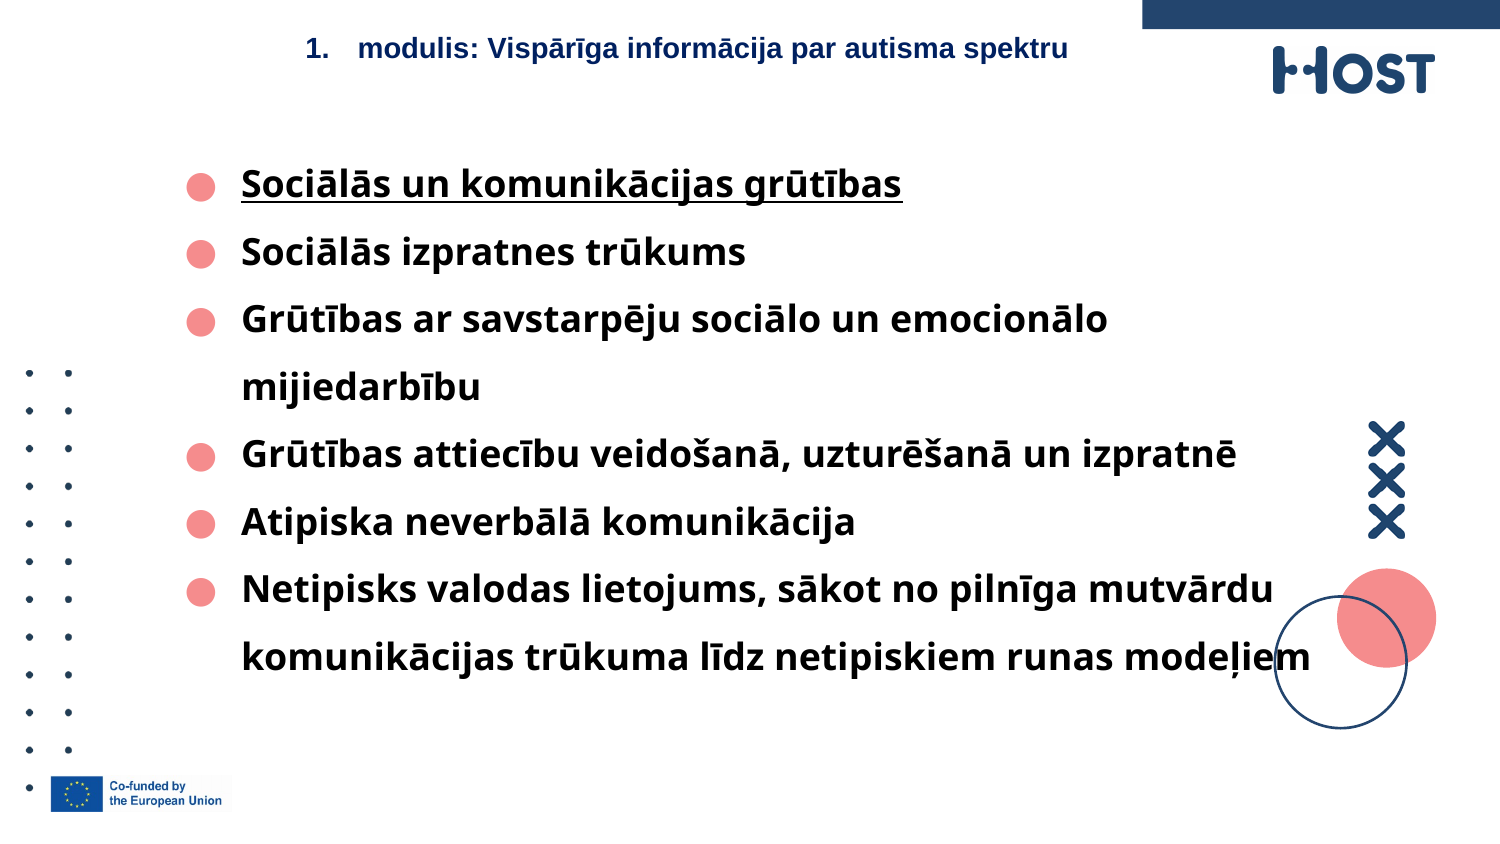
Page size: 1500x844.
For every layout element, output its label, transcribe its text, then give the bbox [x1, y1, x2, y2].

picture [0, 370, 233, 812]
list Sociālās un komunikācijas grūtības Sociālās izpratnes trūkums Grūtības ar savstarpēju sociālo un emocionālo mijiedarbību Grūtības attiecību veidošanā, uzturēšanā un izpratnē Atipiska neverbālā komunikācija Netipisks valodas lietojums, sākot no pilnīga mutvārdu komunikācijas trūkuma līdz netipiskiem runas modeļiem [150, 122, 1349, 797]
picture [1273, 46, 1435, 94]
text_box modulis: Vispārīga informācija par autisma spektru [267, 10, 1135, 68]
picture [1368, 421, 1405, 539]
